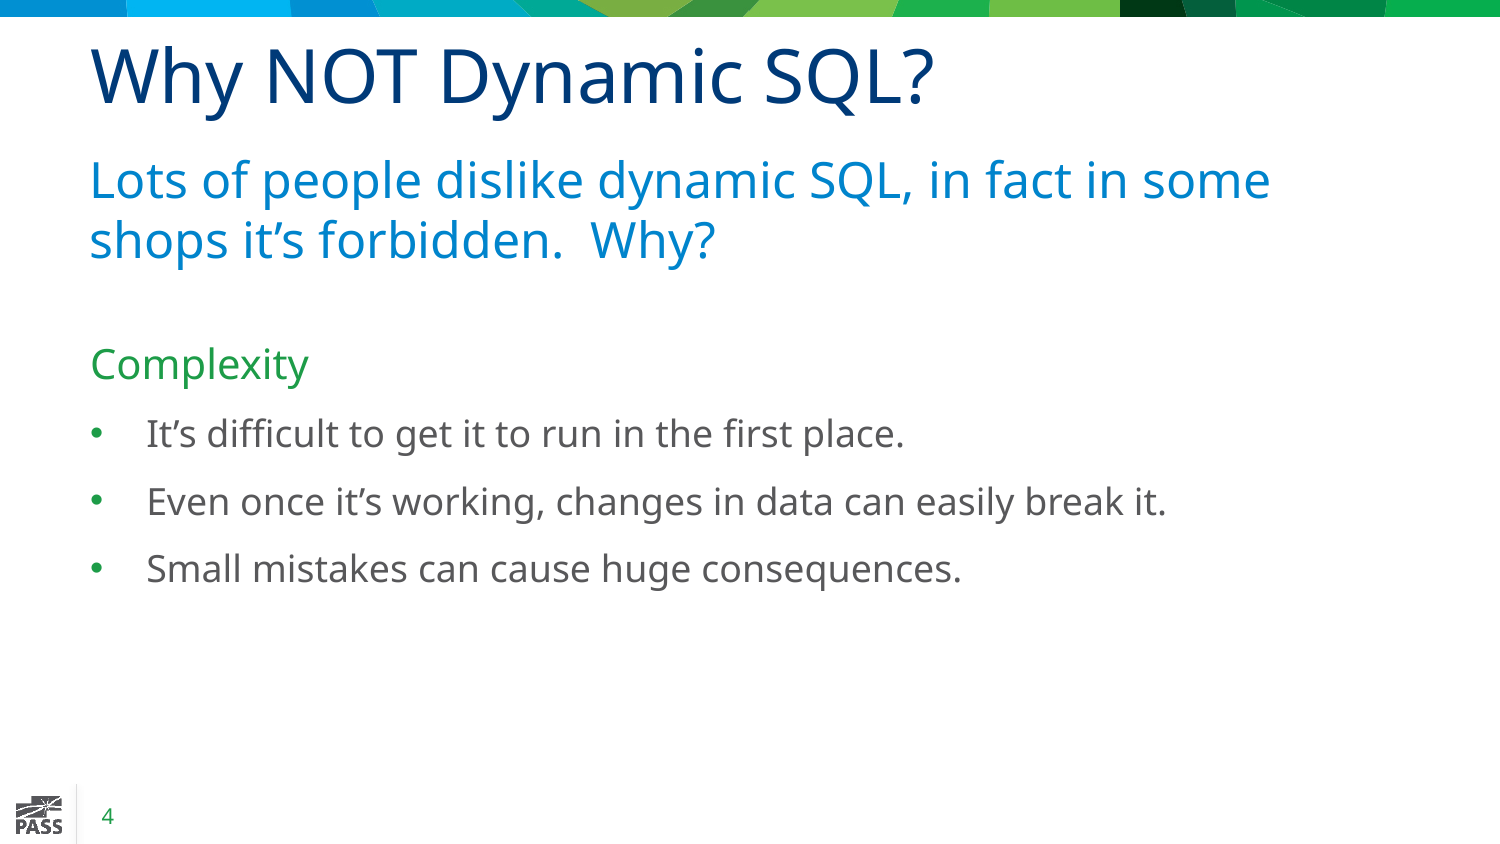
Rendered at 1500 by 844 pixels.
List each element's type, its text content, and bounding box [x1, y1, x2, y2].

text_box Lots of people dislike dynamic SQL, in fact in some shops it’s forbidden. Why? [74, 141, 1370, 276]
slide_number 4 [86, 805, 168, 830]
title Why NOT Dynamic SQL? [75, 37, 1425, 139]
list Complexity It’s difficult to get it to run in the first place. Even once it’s working, changes in data can easily break it. Small mistakes can cause huge consequences. [75, 304, 1428, 752]
picture [0, 0, 1500, 19]
picture [16, 796, 62, 834]
